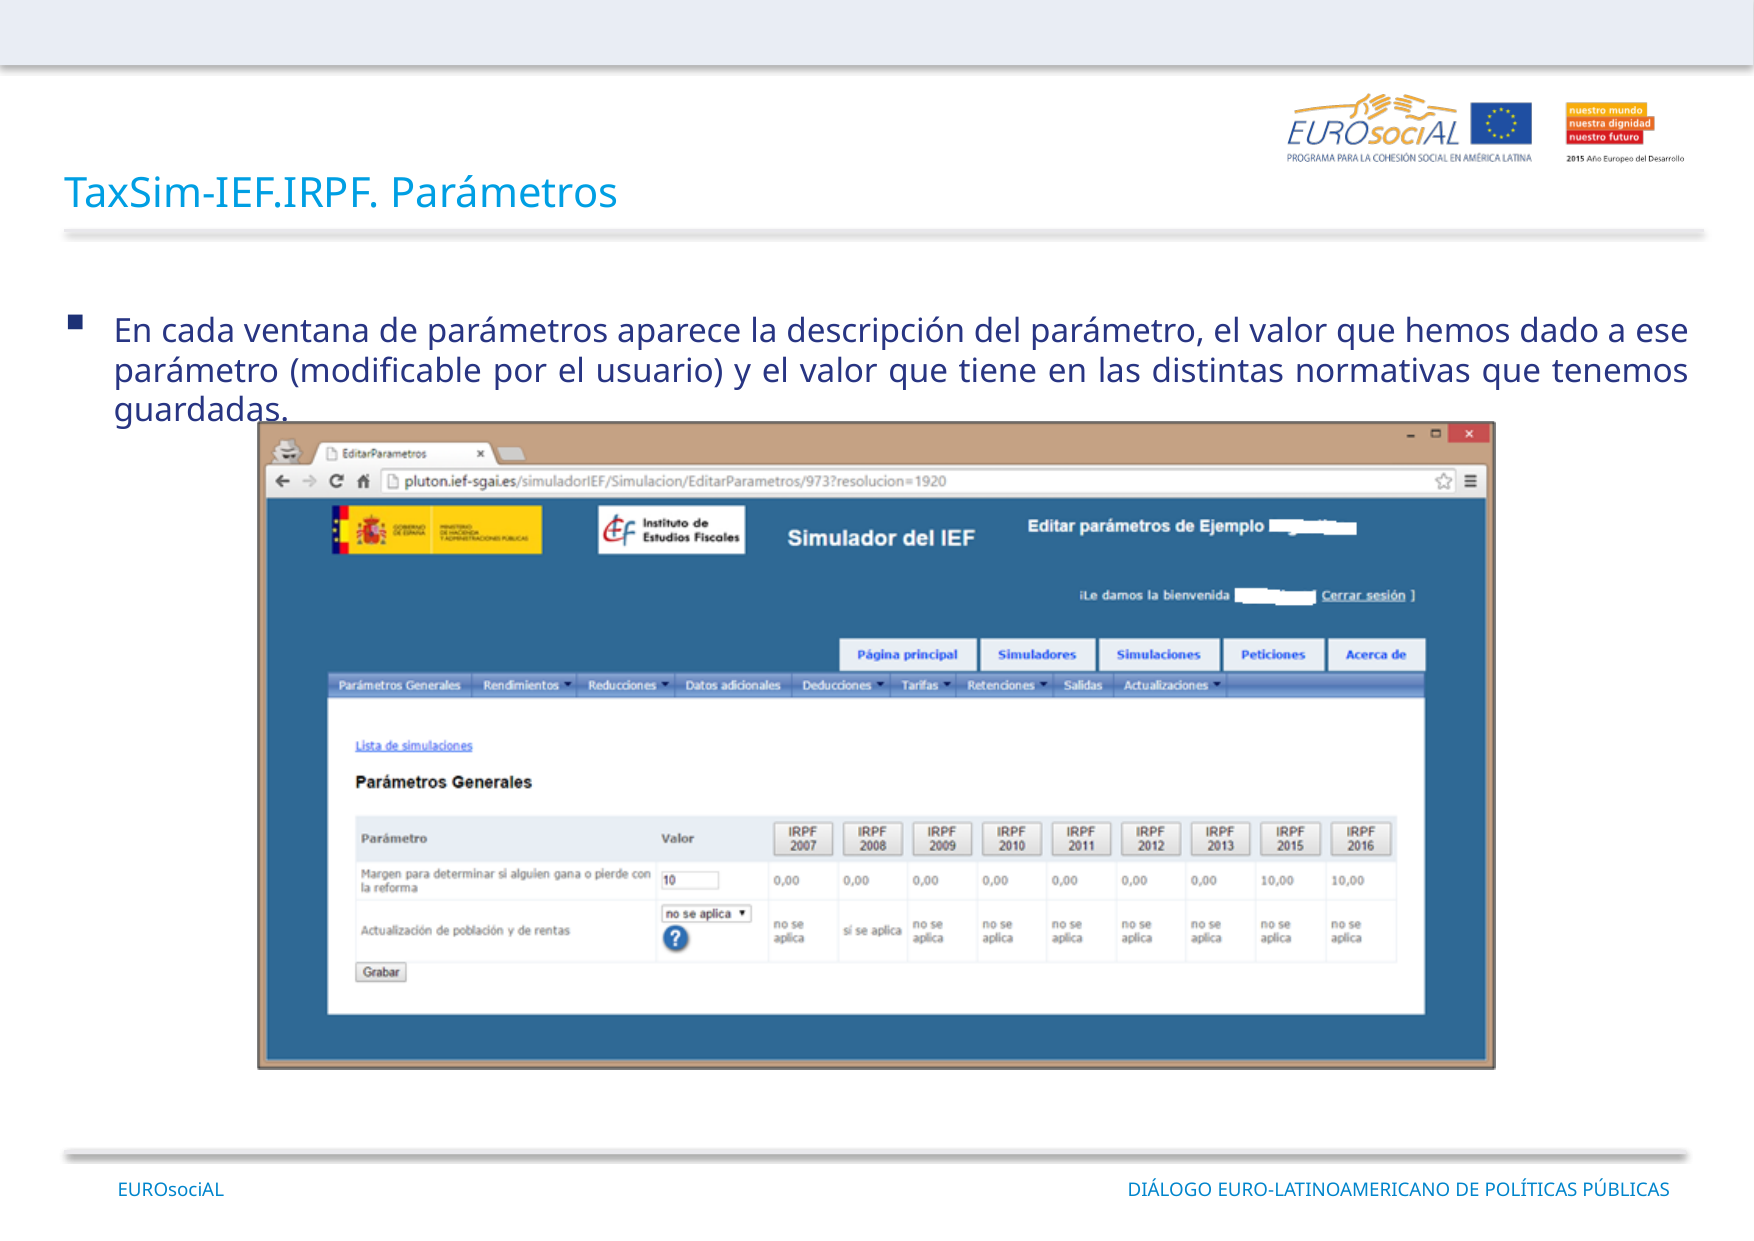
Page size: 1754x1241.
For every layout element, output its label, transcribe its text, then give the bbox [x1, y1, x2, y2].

picture [1278, 88, 1692, 173]
text_box TaxSim-IEF.IRPF. Parámetros [49, 158, 1628, 233]
picture [256, 420, 1497, 1070]
text_box En cada ventana de parámetros aparece la descripción del parámetro, el valor que hemos dado a ese parámetro (modificable por el usuario) y el valor que tiene en las distintas normativas que tenemos guardadas. [64, 289, 1692, 1140]
